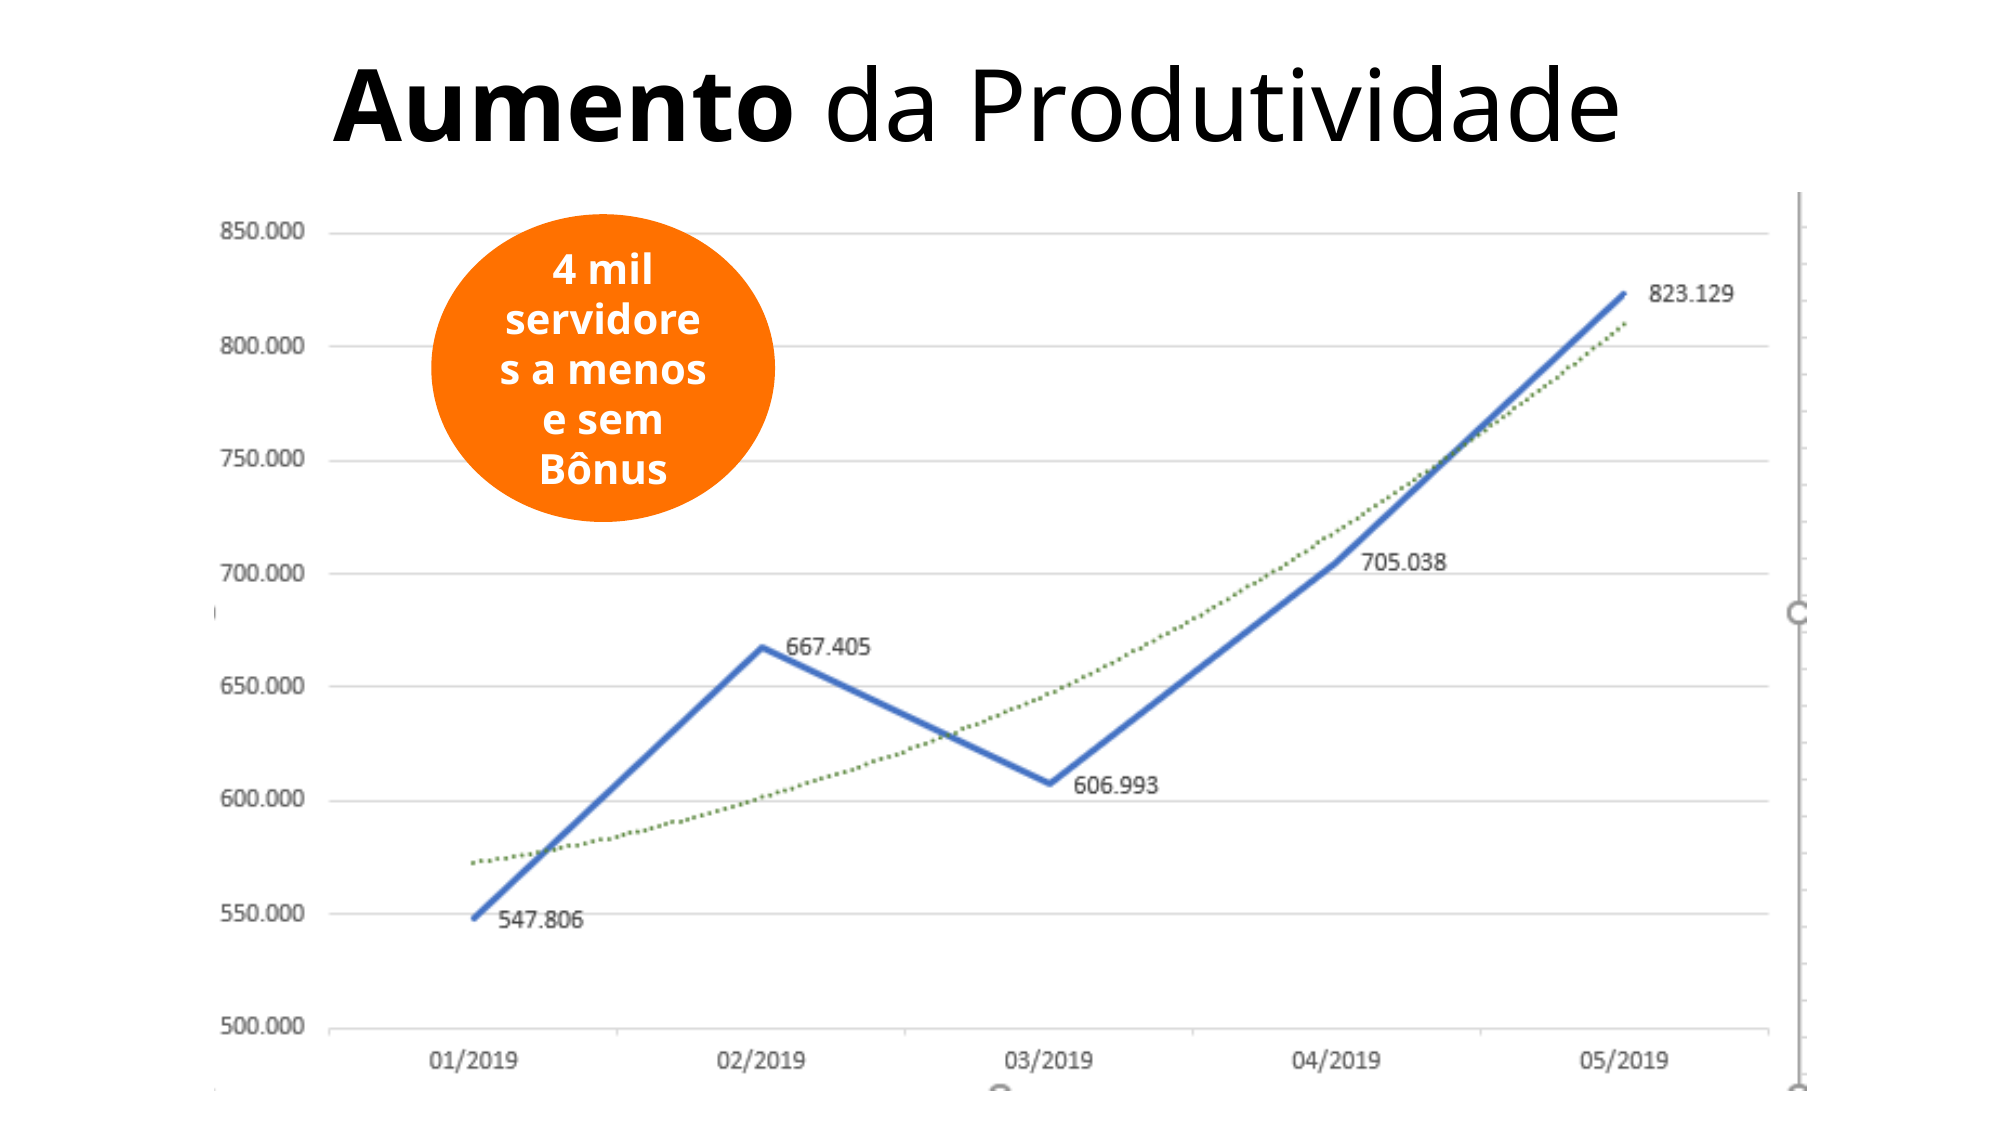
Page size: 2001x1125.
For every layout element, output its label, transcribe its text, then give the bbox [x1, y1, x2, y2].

text_box Aumento da Produtividade [63, 0, 1895, 171]
picture [214, 192, 1807, 1091]
